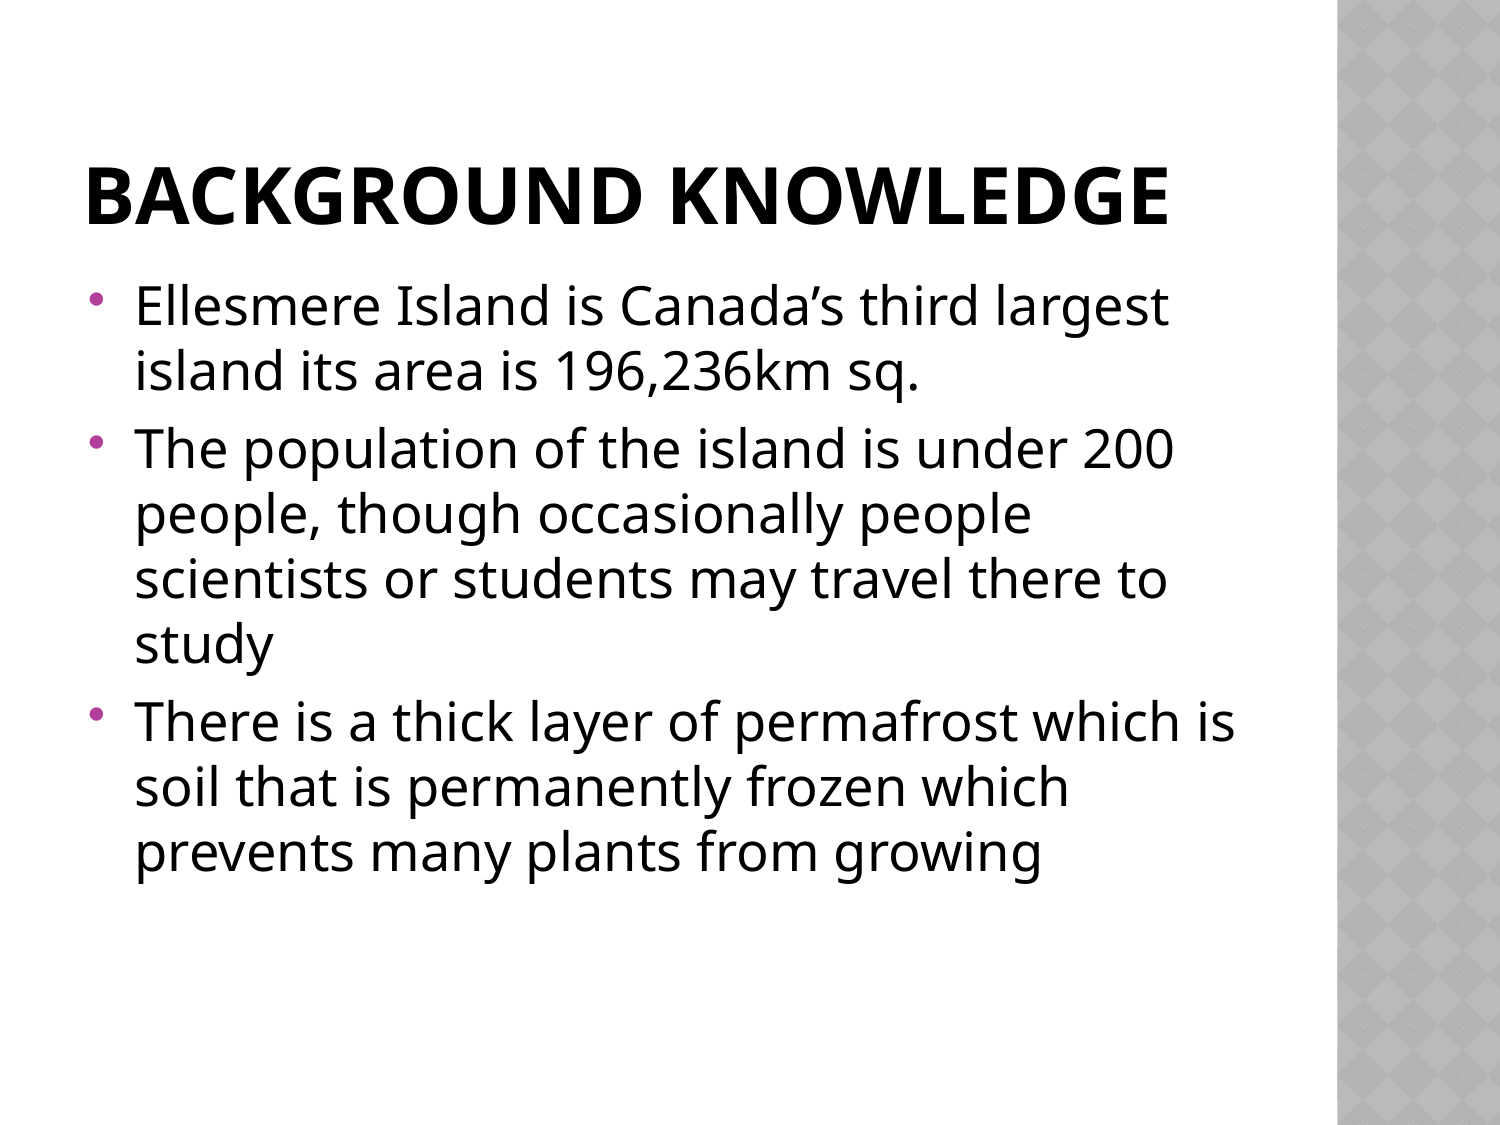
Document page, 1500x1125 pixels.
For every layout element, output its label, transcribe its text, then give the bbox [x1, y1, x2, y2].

list Ellesmere Island is Canada’s third largest island its area is 196,236km sq. The population of the island is under 200 people, though occasionally people scientists or students may travel there to study There is a thick layer of permafrost which is soil that is permanently frozen which prevents many plants from growing [75, 264, 1263, 1059]
title Background Knowledge [75, 52, 1263, 240]
